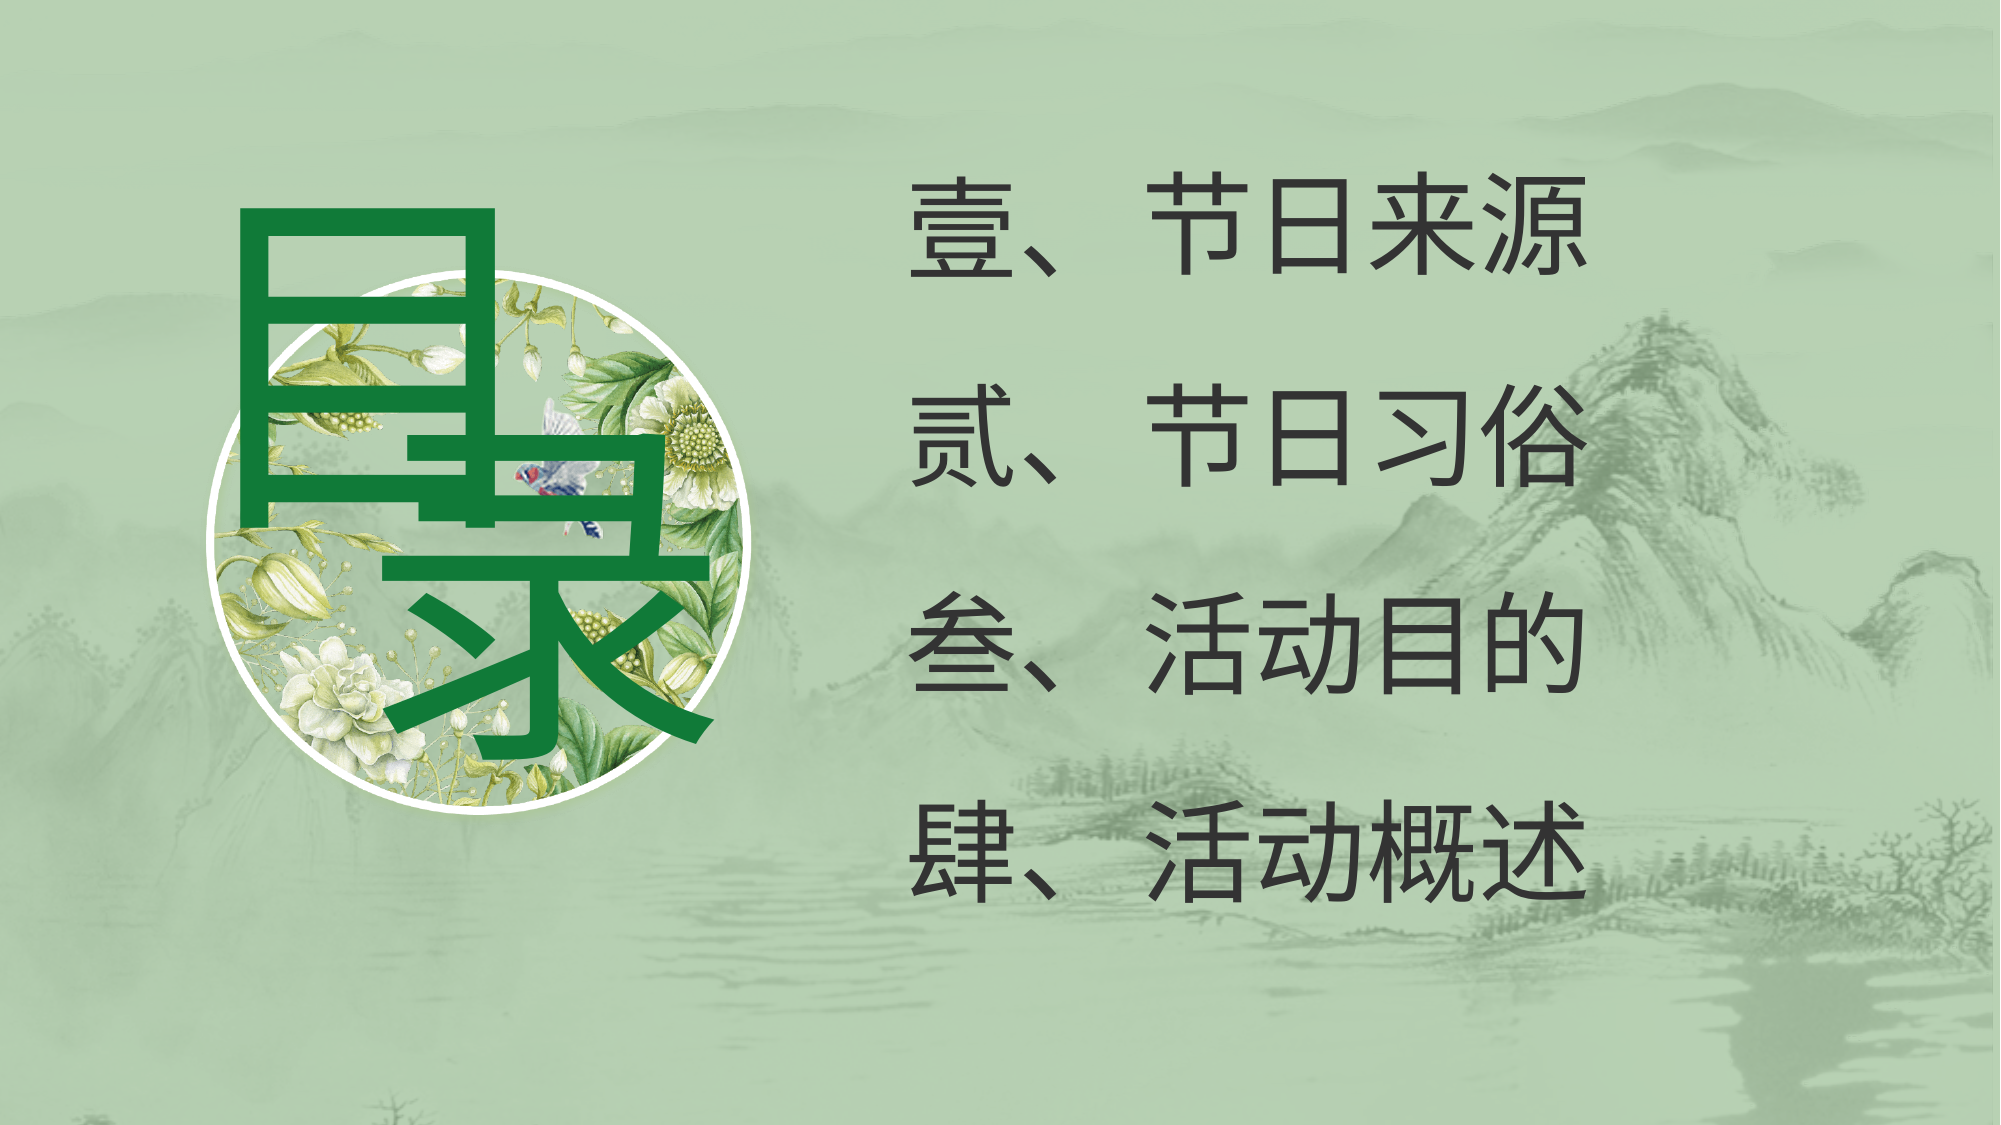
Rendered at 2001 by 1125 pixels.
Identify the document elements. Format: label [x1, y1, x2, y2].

text_box [889, 359, 1781, 511]
text_box [889, 566, 1781, 719]
text_box [889, 146, 1781, 303]
picture [0, 0, 2000, 1125]
text_box [889, 774, 1781, 926]
